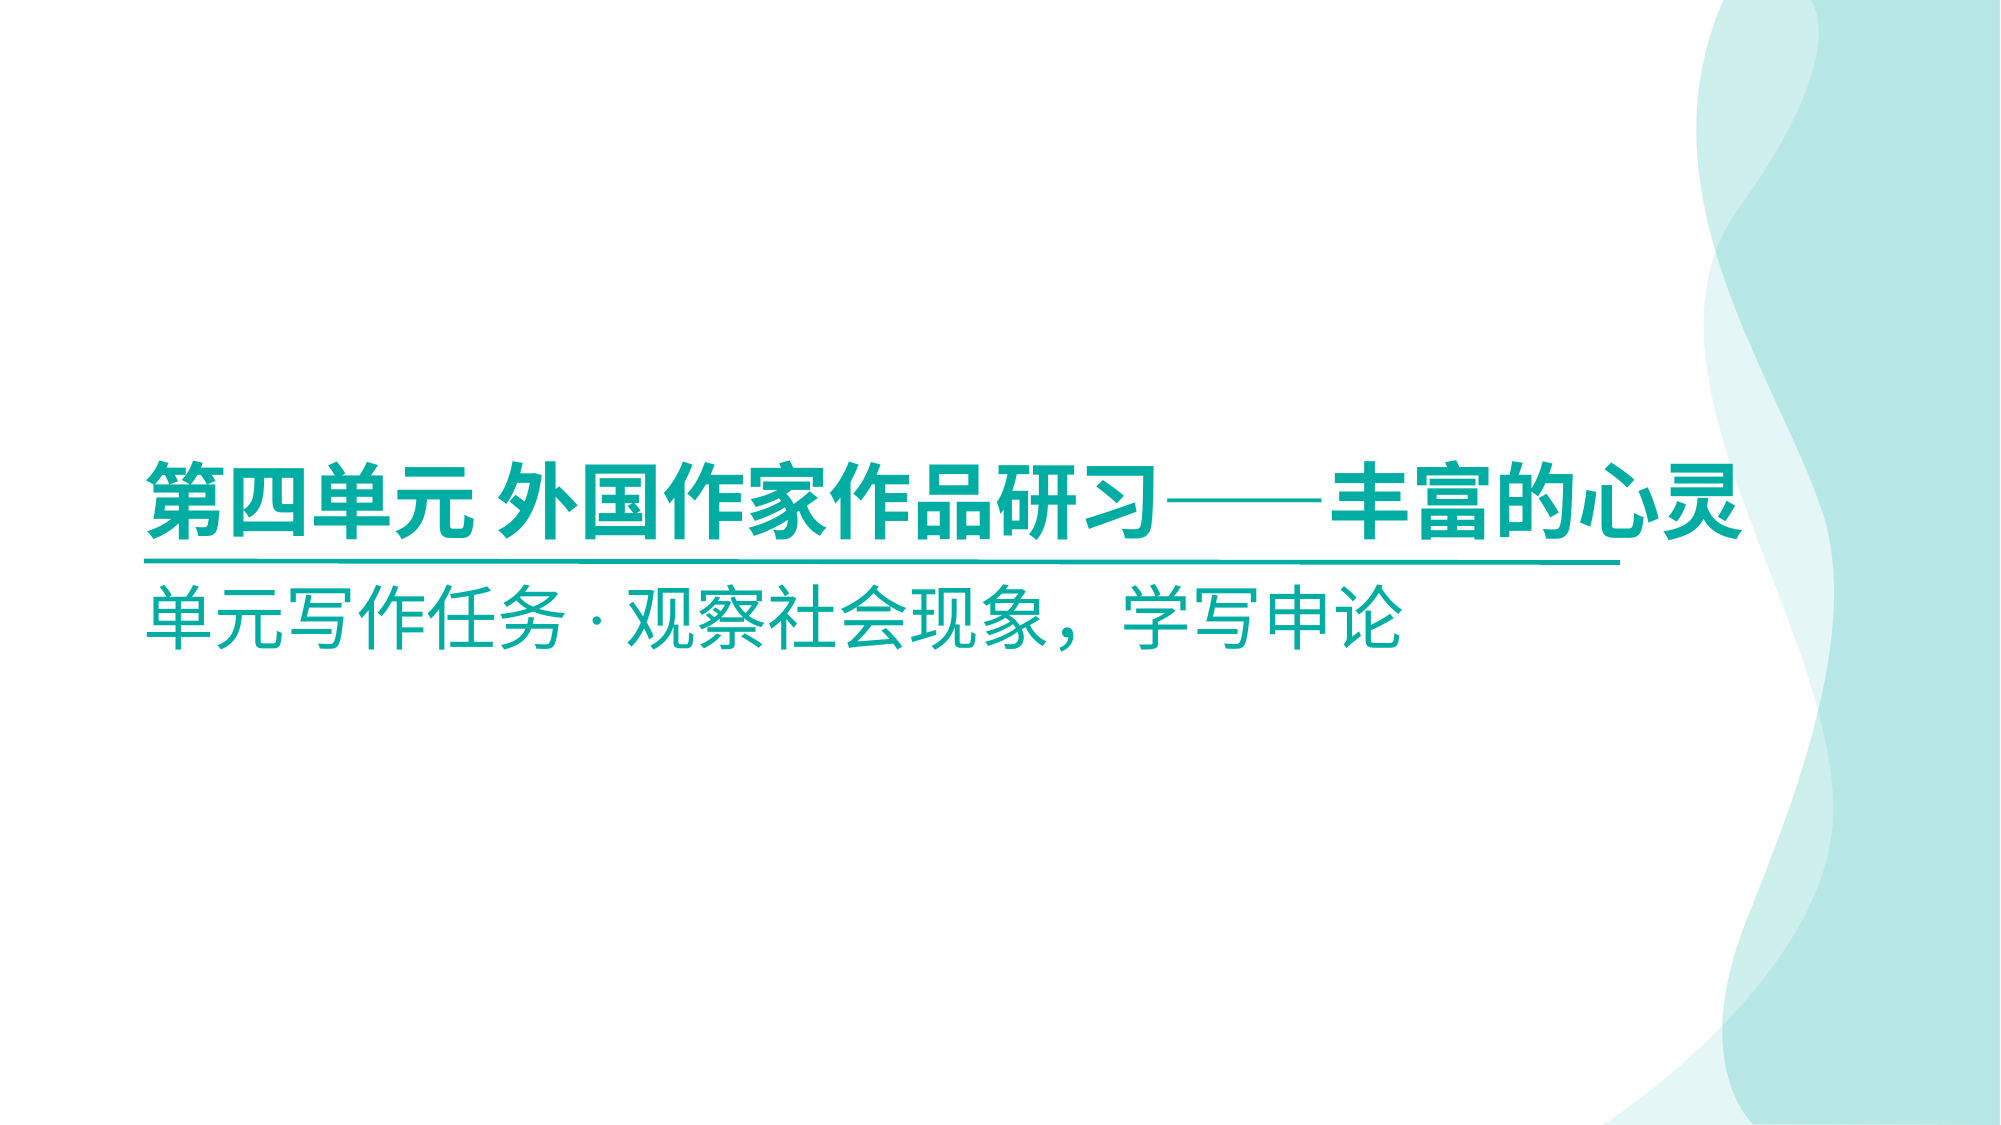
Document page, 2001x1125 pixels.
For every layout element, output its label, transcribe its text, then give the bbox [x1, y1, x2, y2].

text_box 第四单元 外国作家作品研习——丰富的心灵 [143, 430, 1946, 549]
text_box 单元写作任务·观察社会现象，学写申论 [143, 572, 1946, 744]
picture [0, 0, 2000, 1125]
